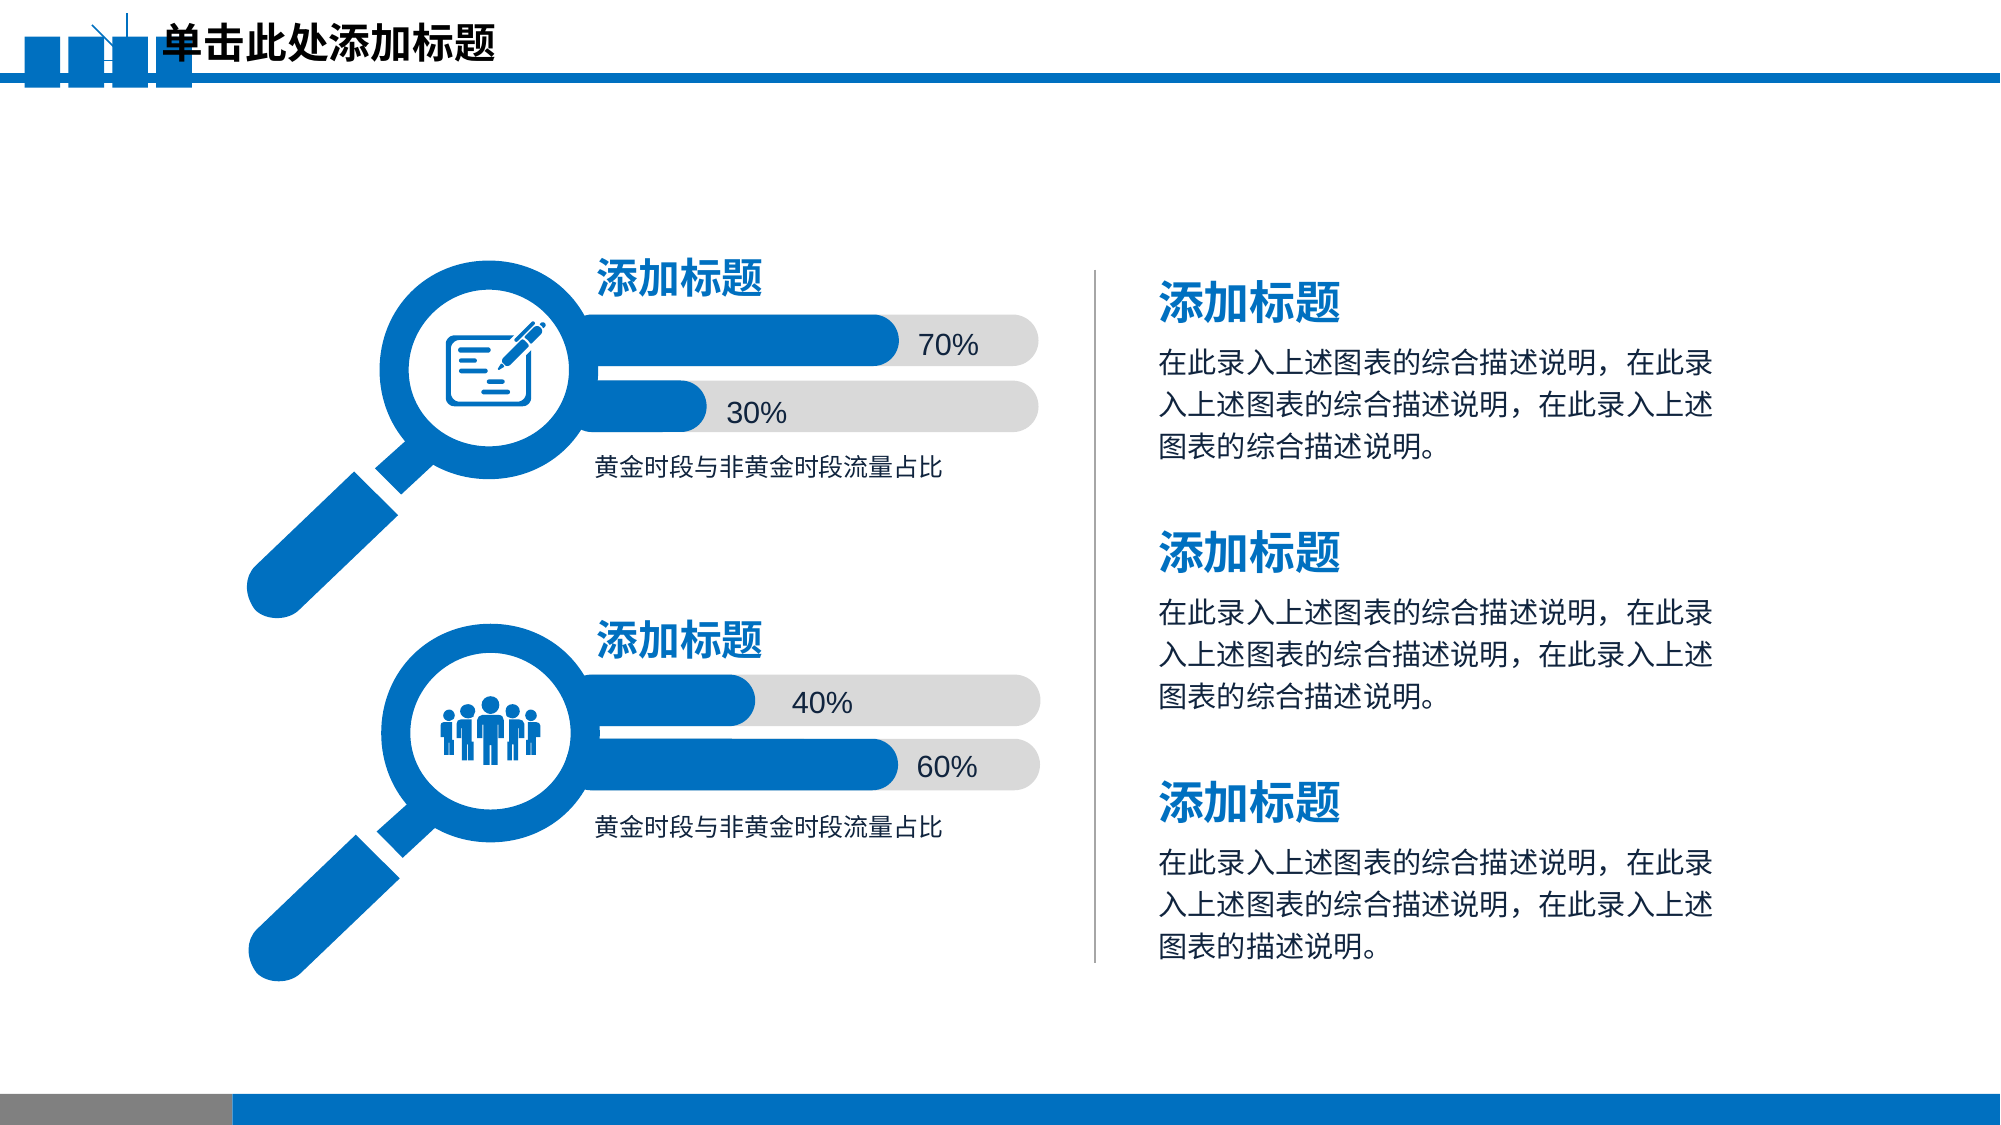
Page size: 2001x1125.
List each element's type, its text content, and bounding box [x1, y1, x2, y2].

text_box 添加标题 [1143, 515, 1357, 579]
text_box 黄金时段与非黄金时段流量占比 [605, 443, 1041, 490]
text_box 添加标题 [604, 606, 779, 666]
text_box 添加标题 [1143, 765, 1357, 829]
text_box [243, 260, 599, 621]
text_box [605, 377, 1039, 438]
text_box 添加标题 [581, 244, 779, 308]
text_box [605, 310, 1039, 370]
text_box 黄金时段与非黄金时段流量占比 [605, 799, 1041, 849]
text_box [0, 1092, 230, 1125]
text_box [605, 667, 1041, 728]
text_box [79, 12, 128, 61]
text_box 在此录入上述图表的综合描述说明，在此录入上述图表的综合描述说明，在此录入上述图表的综合描述说明。 [1143, 329, 1738, 471]
text_box 添加标题 [1143, 265, 1357, 329]
text_box 在此录入上述图表的综合描述说明，在此录入上述图表的综合描述说明，在此录入上述图表的描述说明。 [1143, 829, 1738, 971]
text_box 单击此处添加标题 [147, 9, 587, 73]
text_box [230, 1092, 2000, 1125]
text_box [245, 623, 601, 985]
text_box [605, 732, 1041, 792]
text_box 在此录入上述图表的综合描述说明，在此录入上述图表的综合描述说明，在此录入上述图表的综合描述说明。 [1143, 579, 1738, 721]
